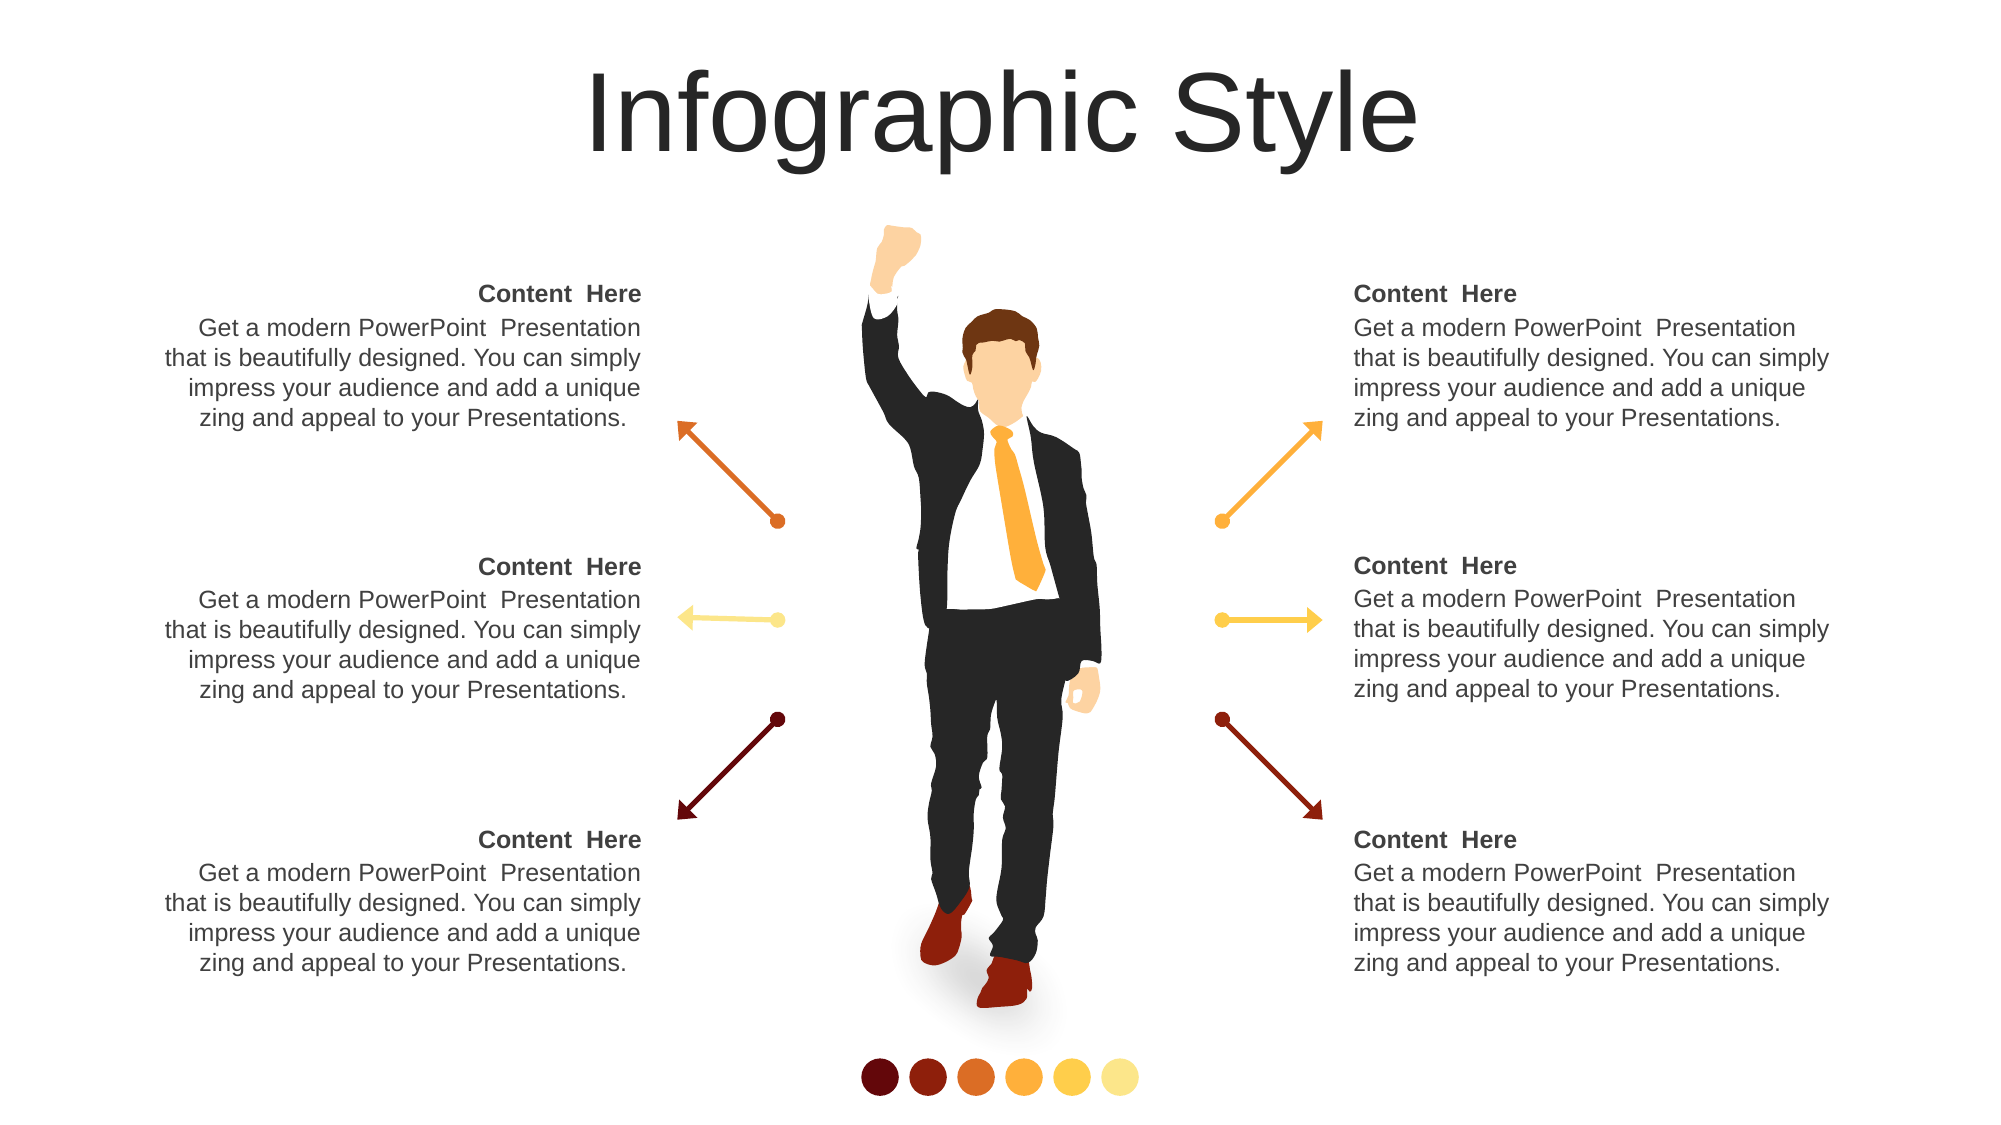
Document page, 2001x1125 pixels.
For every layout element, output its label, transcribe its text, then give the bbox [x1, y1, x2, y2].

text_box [677, 420, 778, 522]
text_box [1222, 719, 1323, 820]
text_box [1222, 420, 1323, 522]
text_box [1338, 815, 1847, 986]
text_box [835, 224, 1122, 1065]
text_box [148, 815, 657, 986]
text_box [1338, 541, 1847, 712]
list Infographic Style [53, 55, 1952, 175]
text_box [677, 719, 778, 820]
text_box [148, 269, 657, 441]
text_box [148, 542, 657, 713]
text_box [1338, 269, 1847, 441]
